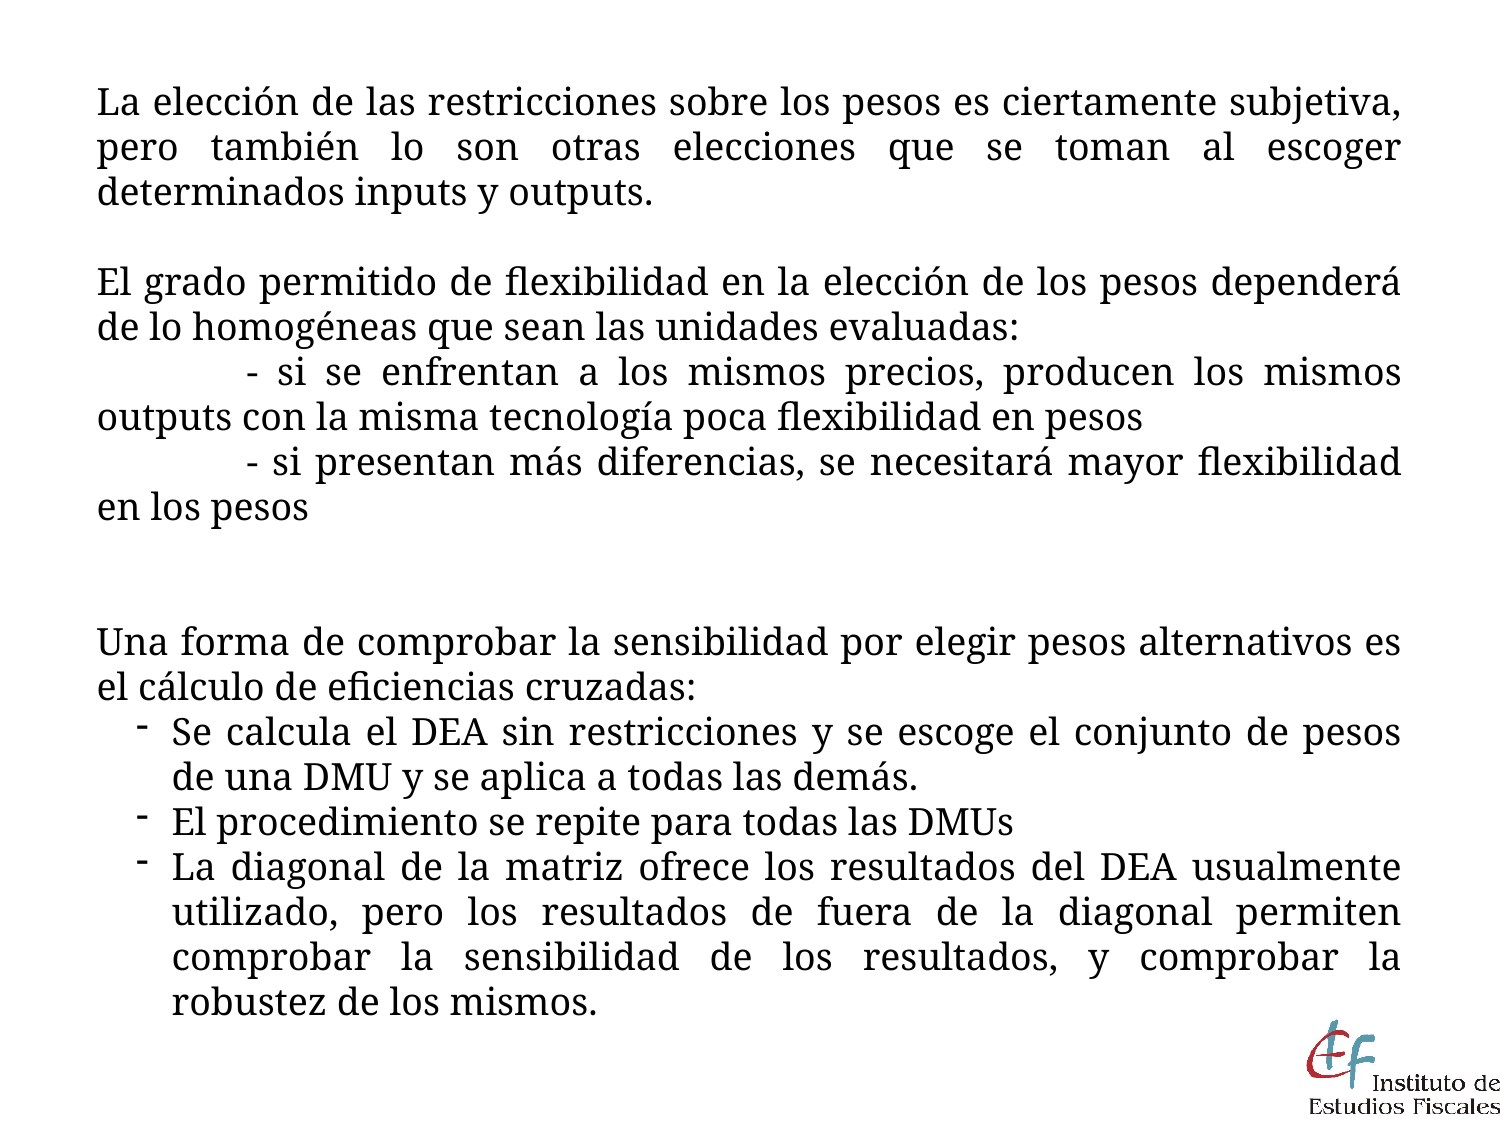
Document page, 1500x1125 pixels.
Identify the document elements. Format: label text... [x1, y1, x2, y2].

text_box La elección de las restricciones sobre los pesos es ciertamente subjetiva, pero también lo son otras elecciones que se toman al escoger determinados inputs y outputs. El grado permitido de flexibilidad en la elección de los pesos dependerá de lo homogéneas que sean las unidades evaluadas: - si se enfrentan a los mismos precios, producen los mismos outputs con la misma tecnología poca flexibilidad en pesos - si presentan más diferencias, se necesitará mayor flexibilidad en los pesos Una forma de comprobar la sensibilidad por elegir pesos alternativos es el cálculo de eficiencias cruzadas: Se calcula el DEA sin restricciones y se escoge el conjunto de pesos de una DMU y se aplica a todas las demás. El procedimiento se repite para todas las DMUs La diagonal de la matriz ofrece los resultados del DEA usualmente utilizado, pero los resultados de fuera de la diagonal permiten comprobar la sensibilidad de los resultados, y comprobar la robustez de los mismos. [81, 70, 1418, 1120]
picture [1306, 1019, 1500, 1114]
